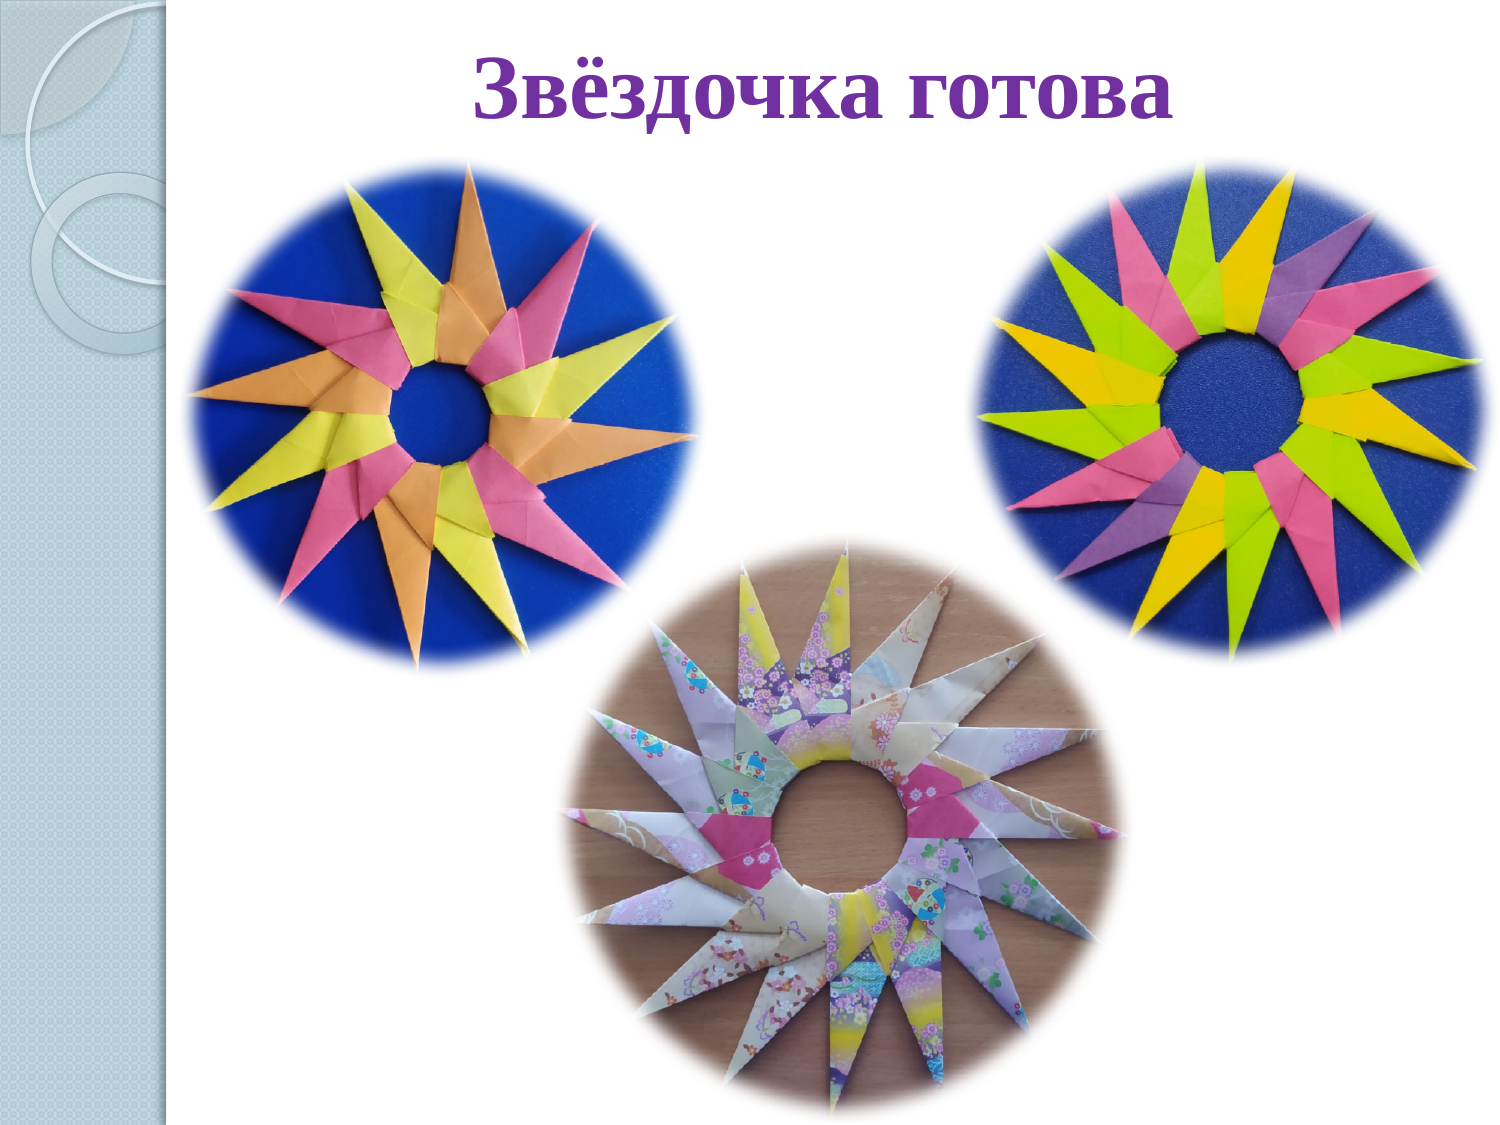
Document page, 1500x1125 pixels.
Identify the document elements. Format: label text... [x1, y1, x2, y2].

title Звёздочка готова [457, 0, 1454, 164]
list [960, 152, 1500, 671]
picture [175, 152, 1137, 1125]
